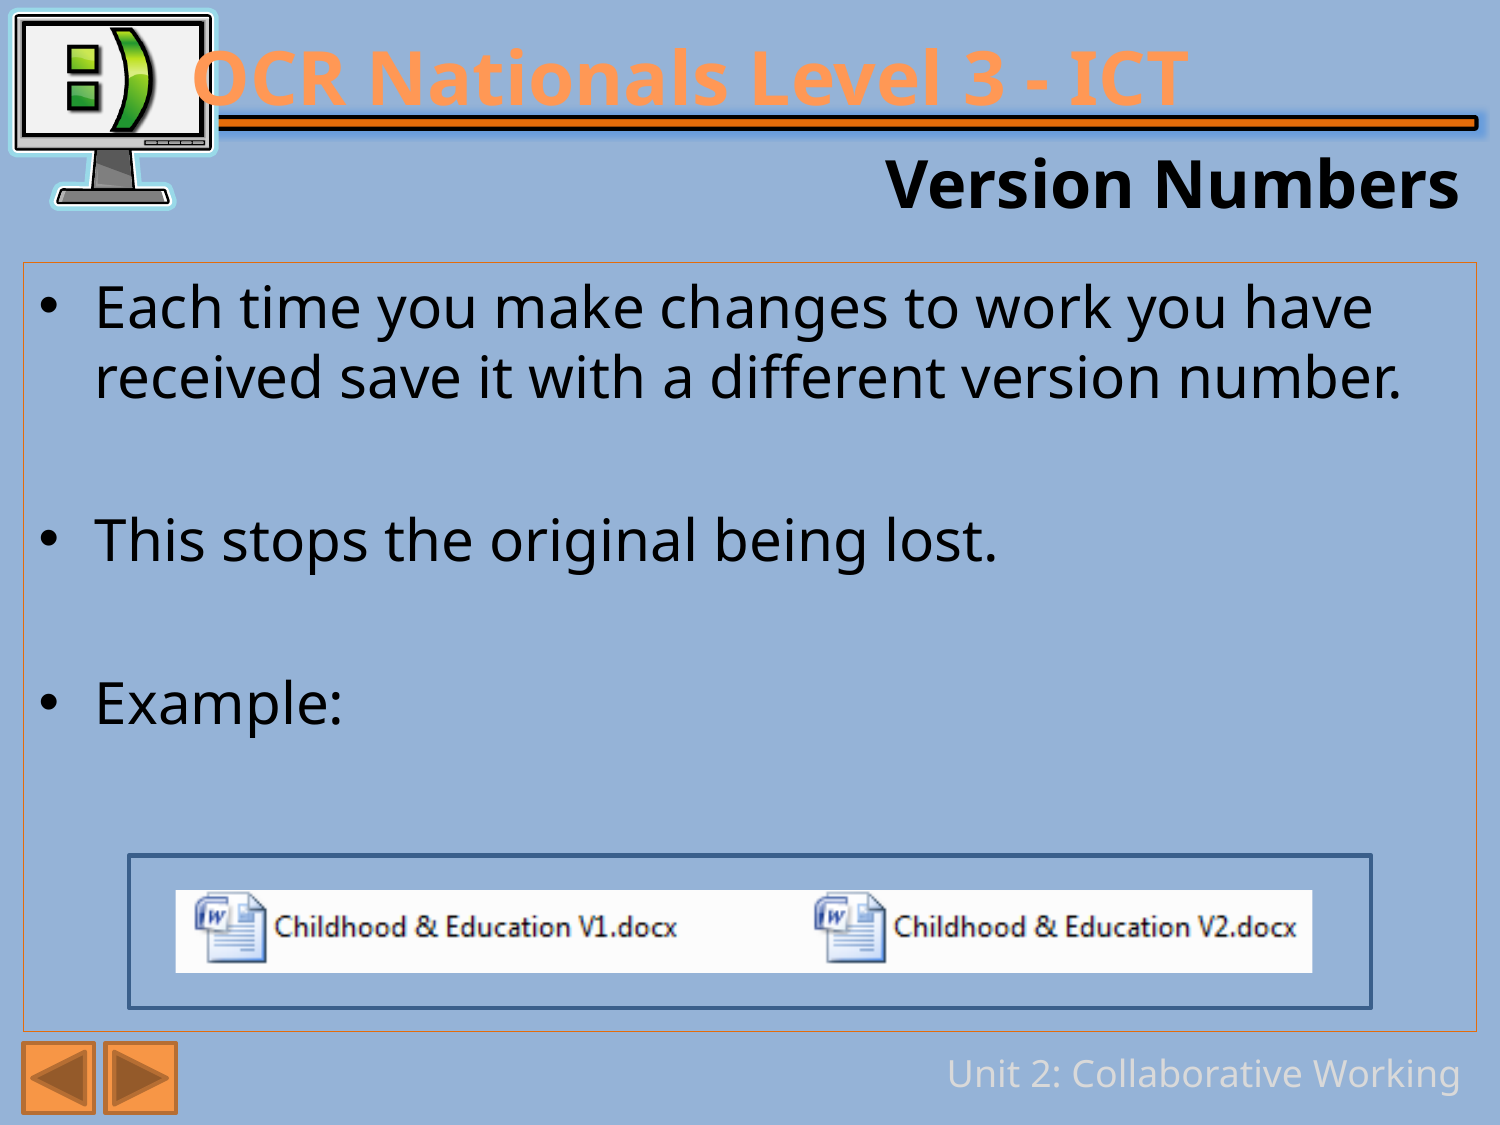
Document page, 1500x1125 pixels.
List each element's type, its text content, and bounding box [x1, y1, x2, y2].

picture [175, 890, 1313, 973]
text_box [127, 853, 1373, 1010]
list Each time you make changes to work you have received save it with a different version number. This stops the original being lost. Example: [23, 262, 1477, 1032]
title Version Numbers [187, 117, 1477, 247]
picture [48, 21, 172, 139]
